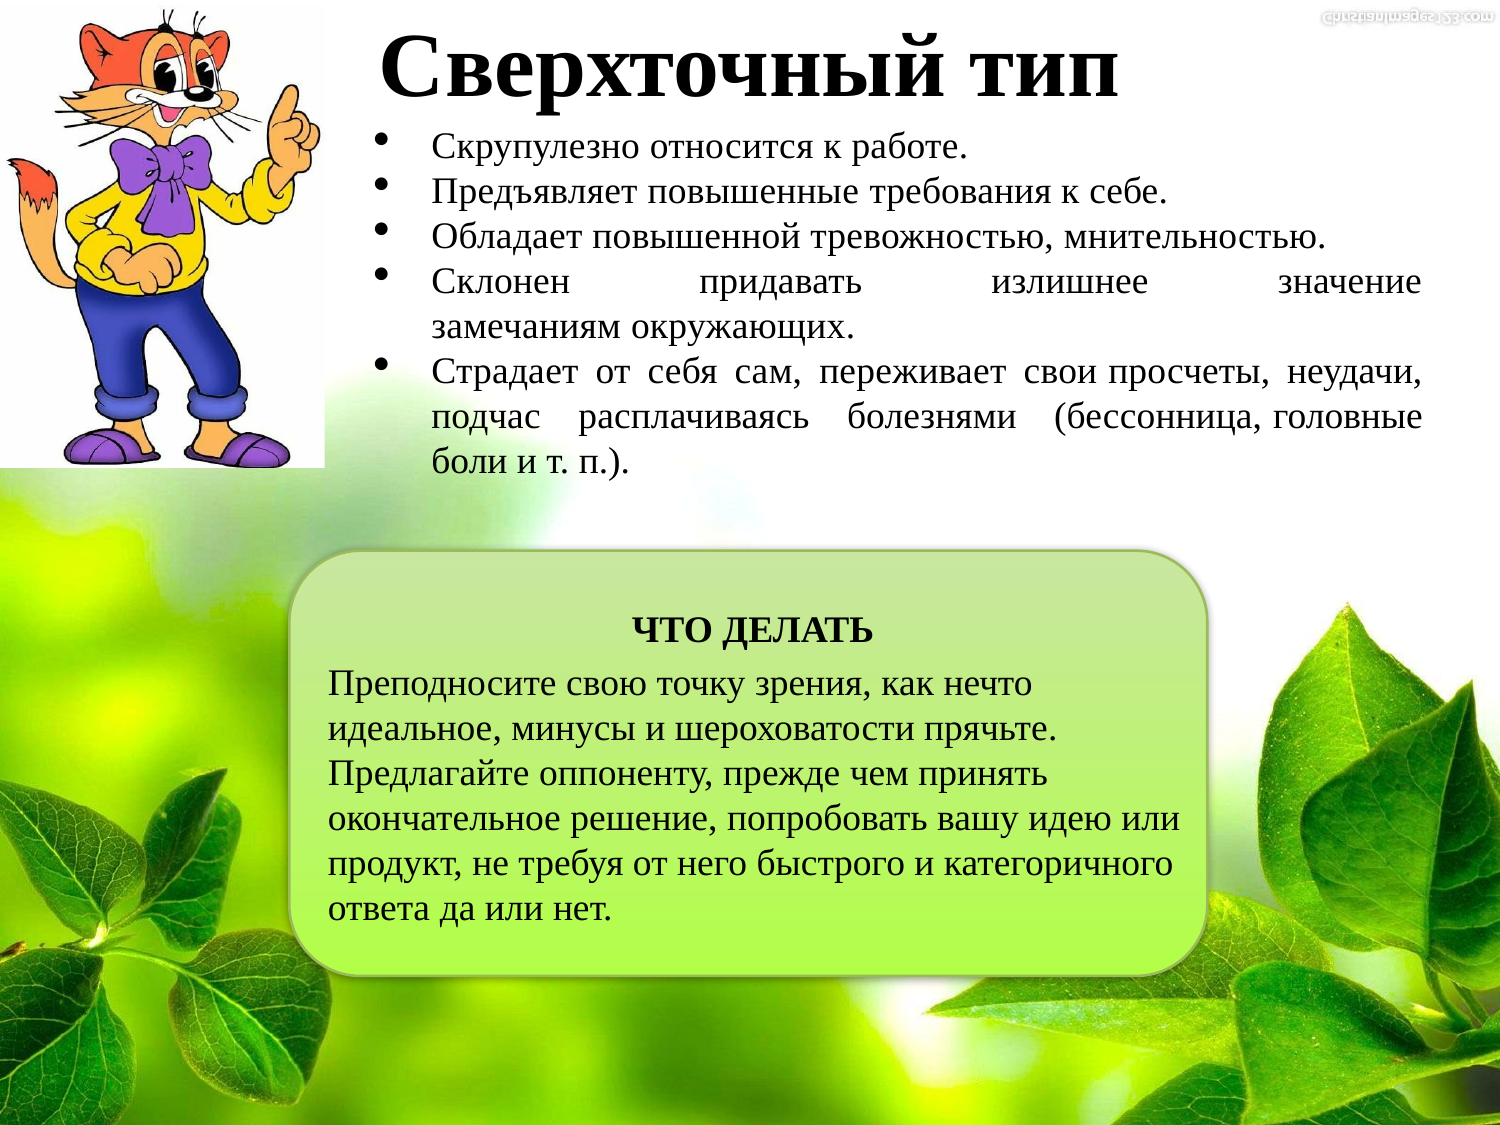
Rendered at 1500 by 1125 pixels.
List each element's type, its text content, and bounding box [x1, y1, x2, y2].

list Скрупулезно относится к работе. Предъявляет повышенные требования к себе. Обладает повышенной тревожностью, мнительностью. Склонен придавать излишнее значение замечаниям окружающих. Страдает от себя сам, переживает свои просчеты, неудачи, подчас расплачиваясь болезнями (бессонница, головные боли и т. п.). [359, 113, 1448, 528]
picture [0, 0, 1500, 1125]
title Сверхточный тип [326, 4, 1426, 114]
list ЧТО ДЕЛАТЬ Преподносите свою точку зрения, как нечто идеальное, минусы и шероховатости прячьте. Предлагайте оппоненту, прежде чем принять окончательное решение, попробовать вашу идею или продукт, не требуя от него быстрого и категоричного ответа да или нет. [312, 597, 1209, 918]
text_box [288, 549, 1208, 978]
